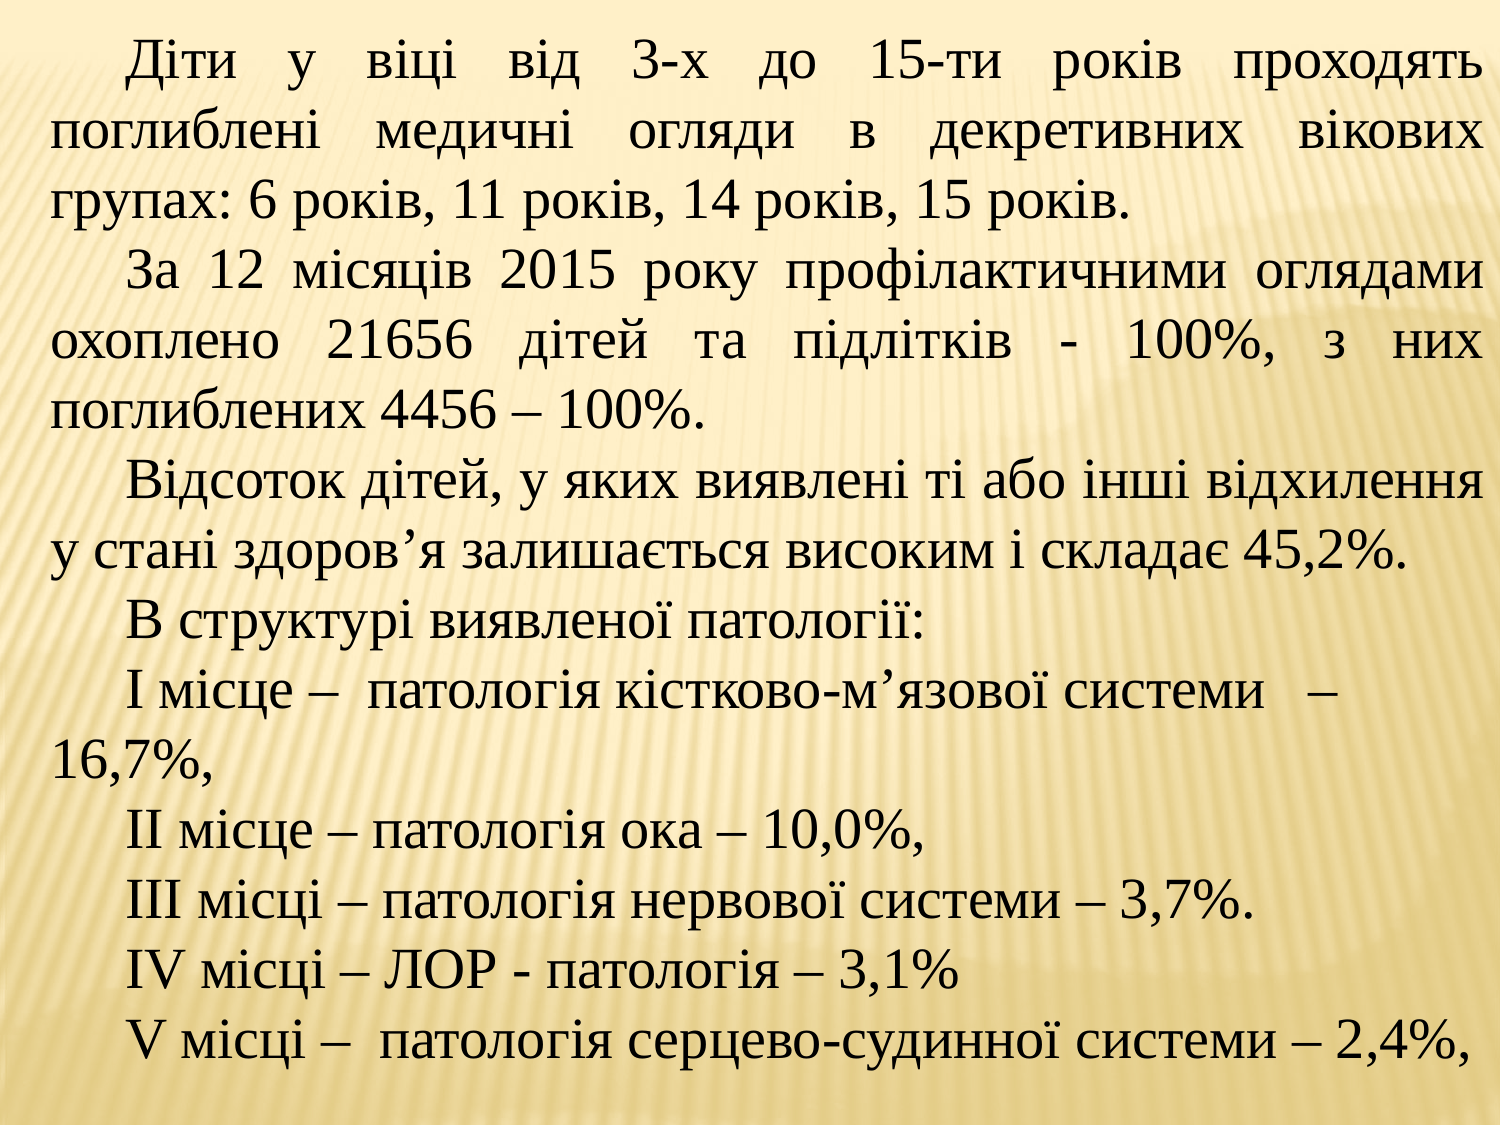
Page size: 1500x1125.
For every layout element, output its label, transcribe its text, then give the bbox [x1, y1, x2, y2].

text_box Діти у віці від 3-х до 15-ти років проходять поглиблені медичні огляди в декретивних вікових групах: 6 років, 11 років, 14 років, 15 років. За 12 місяців 2015 року профілактичними оглядами охоплено 21656 дітей та підлітків - 100%, з них поглиблених 4456 – 100%. Відсоток дітей, у яких виявлені ті або інші відхилення у стані здоров’я залишається високим і складає 45,2%. В структурі виявленої патології: І місце – патологія кістково-м’язової системи – 16,7%, ІІ місце – патологія ока – 10,0%, ІІІ місці – патологія нервової системи – 3,7%. IV місці – ЛОР - патологія – 3,1% V місці – патологія серцево-судинної системи – 2,4%, [35, 12, 1500, 1125]
